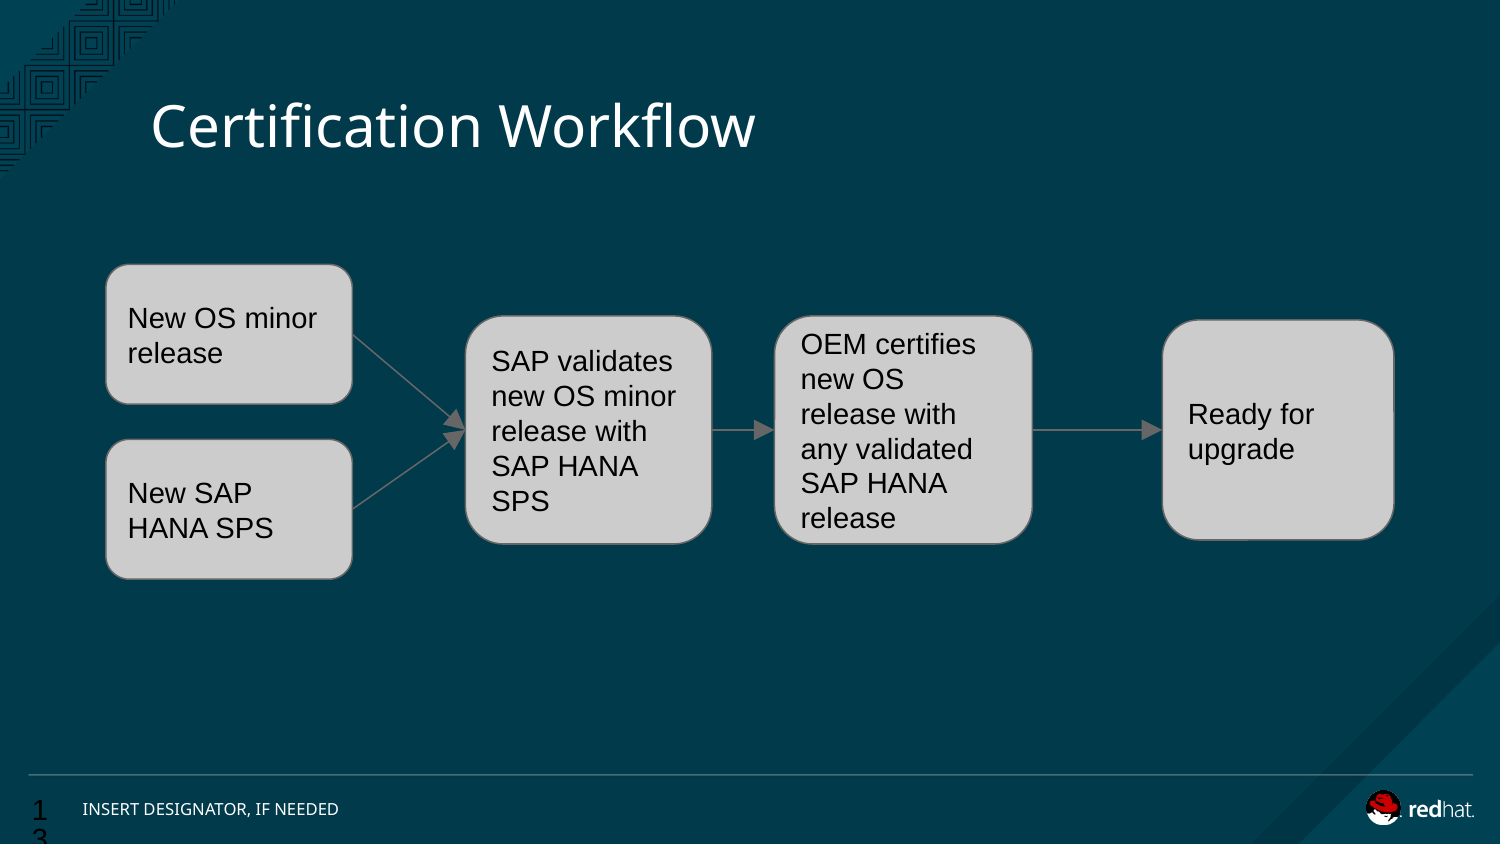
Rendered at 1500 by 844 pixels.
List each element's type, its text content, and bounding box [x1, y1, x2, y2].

picture [1367, 791, 1400, 824]
slide_number ‹#› [16, 776, 77, 842]
picture [1418, 806, 1427, 817]
picture [1410, 805, 1416, 816]
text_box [105, 264, 1395, 580]
title Certification Workflow [135, 0, 1365, 175]
picture [1430, 800, 1440, 817]
